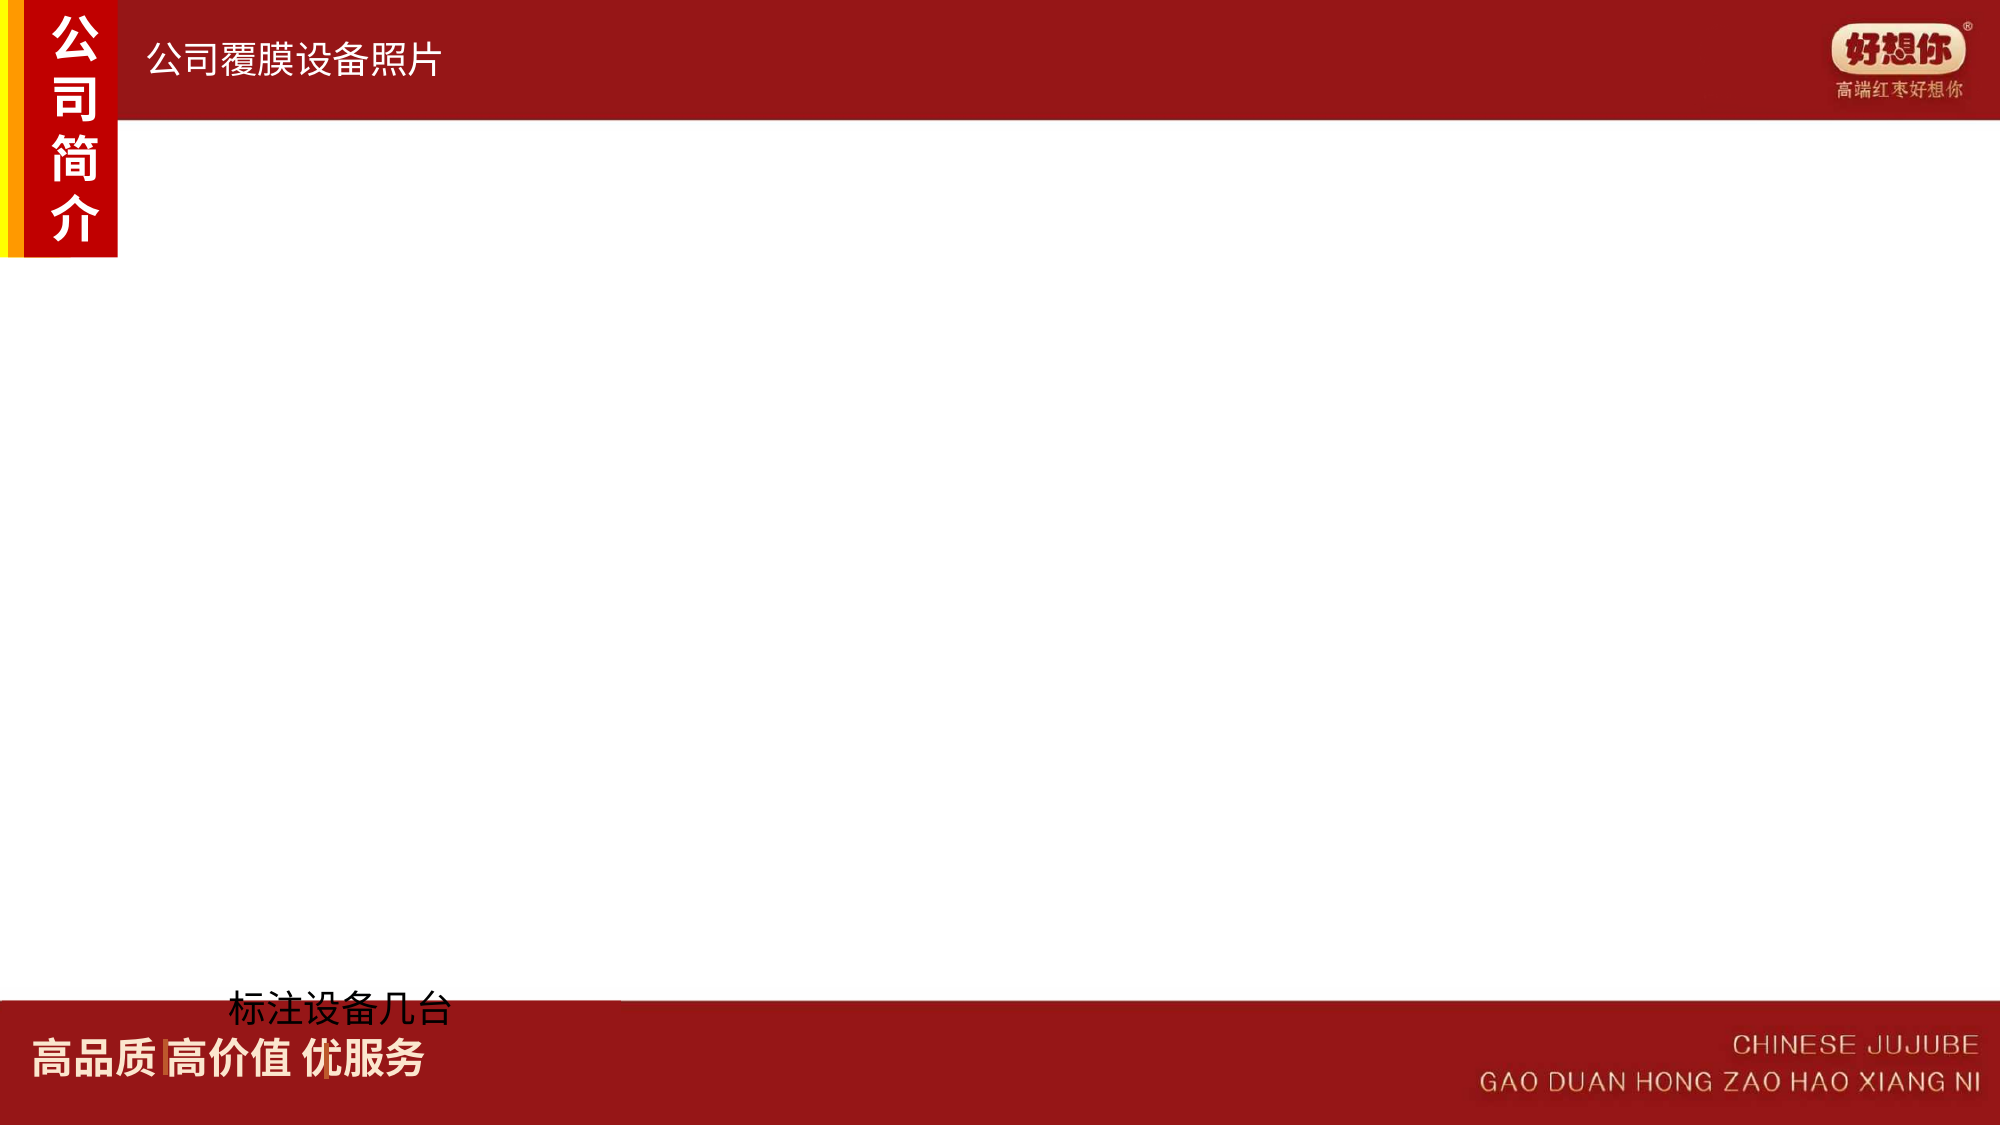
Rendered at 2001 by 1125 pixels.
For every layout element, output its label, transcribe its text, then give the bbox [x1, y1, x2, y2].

text_box 标注设备几台 [213, 977, 469, 1038]
text_box 公司覆膜设备照片 [130, 28, 461, 89]
text_box [23, 0, 119, 259]
text_box [0, 0, 7, 259]
text_box [7, 0, 23, 259]
picture [0, 0, 2000, 1125]
text_box 公司简介 [35, 0, 84, 255]
